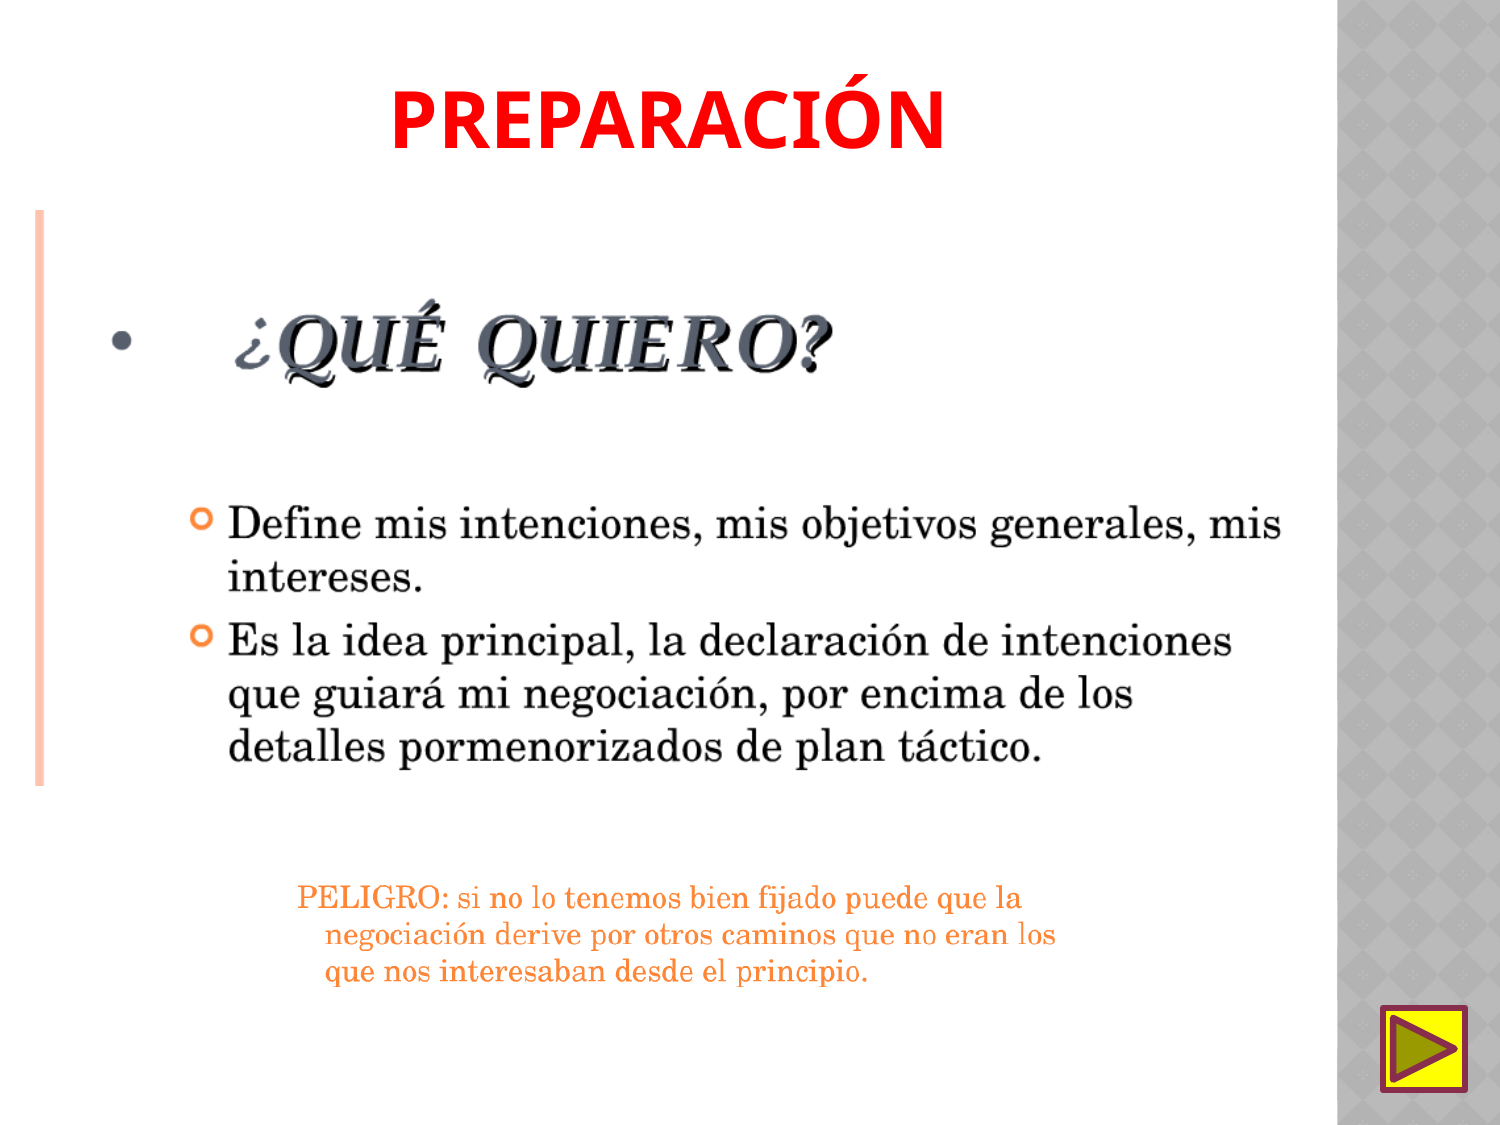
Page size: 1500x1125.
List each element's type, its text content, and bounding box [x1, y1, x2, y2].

text_box [1380, 1005, 1468, 1093]
picture [34, 210, 1302, 787]
picture [292, 878, 1062, 988]
title PREPARACIÓN [75, 52, 1263, 164]
